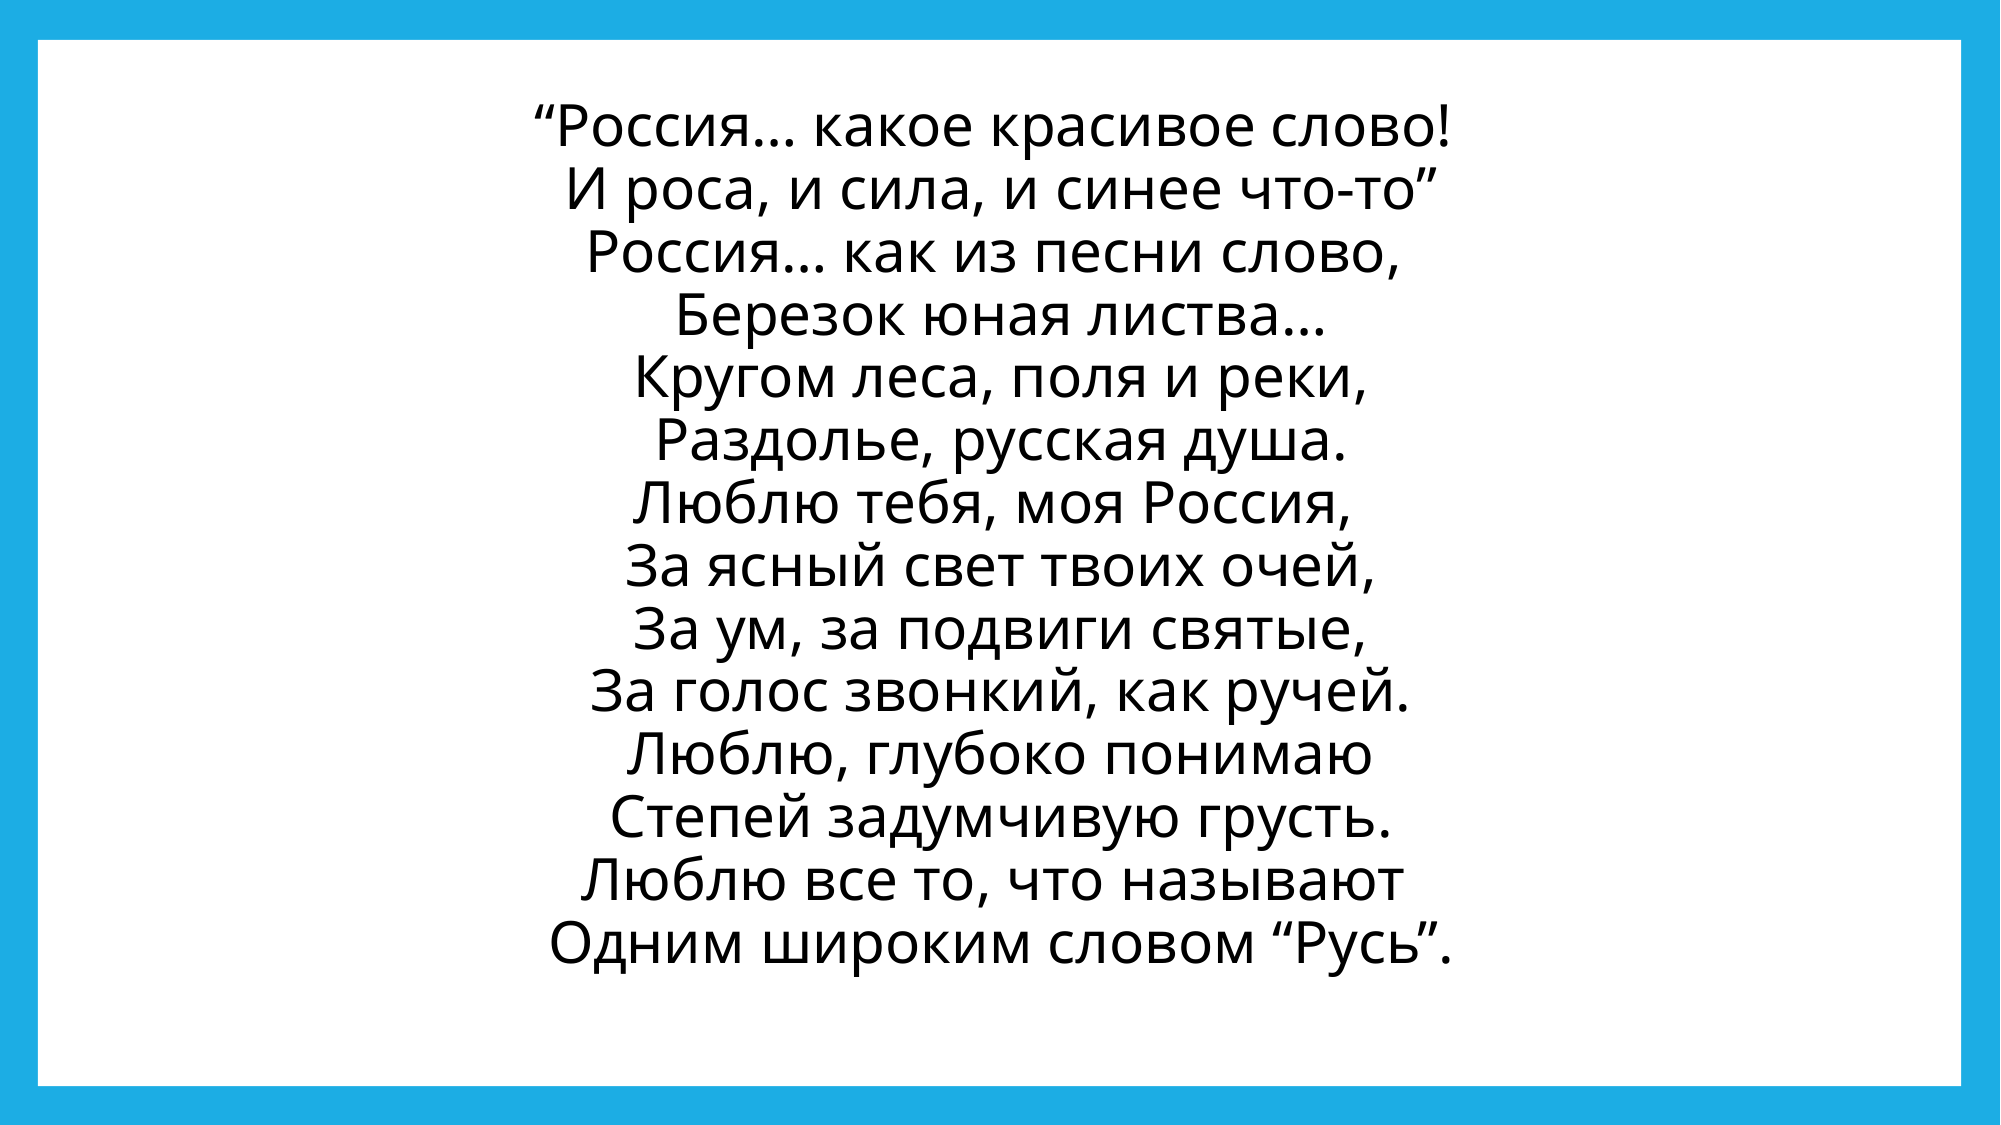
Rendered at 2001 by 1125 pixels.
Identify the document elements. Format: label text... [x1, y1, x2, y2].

list “Россия… какое красивое слово! И роса, и сила, и синее что-то” Россия… как из песни слово, Березок юная листва… Кругом леса, поля и реки, Раздолье, русская душа. Люблю тебя, моя Россия, За ясный свет твоих очей, За ум, за подвиги святые, За голос звонкий, как ручей. Люблю, глубоко понимаю Степей задумчивую грусть. Люблю все то, что называют Одним широким словом “Русь”. [187, 88, 1808, 1000]
